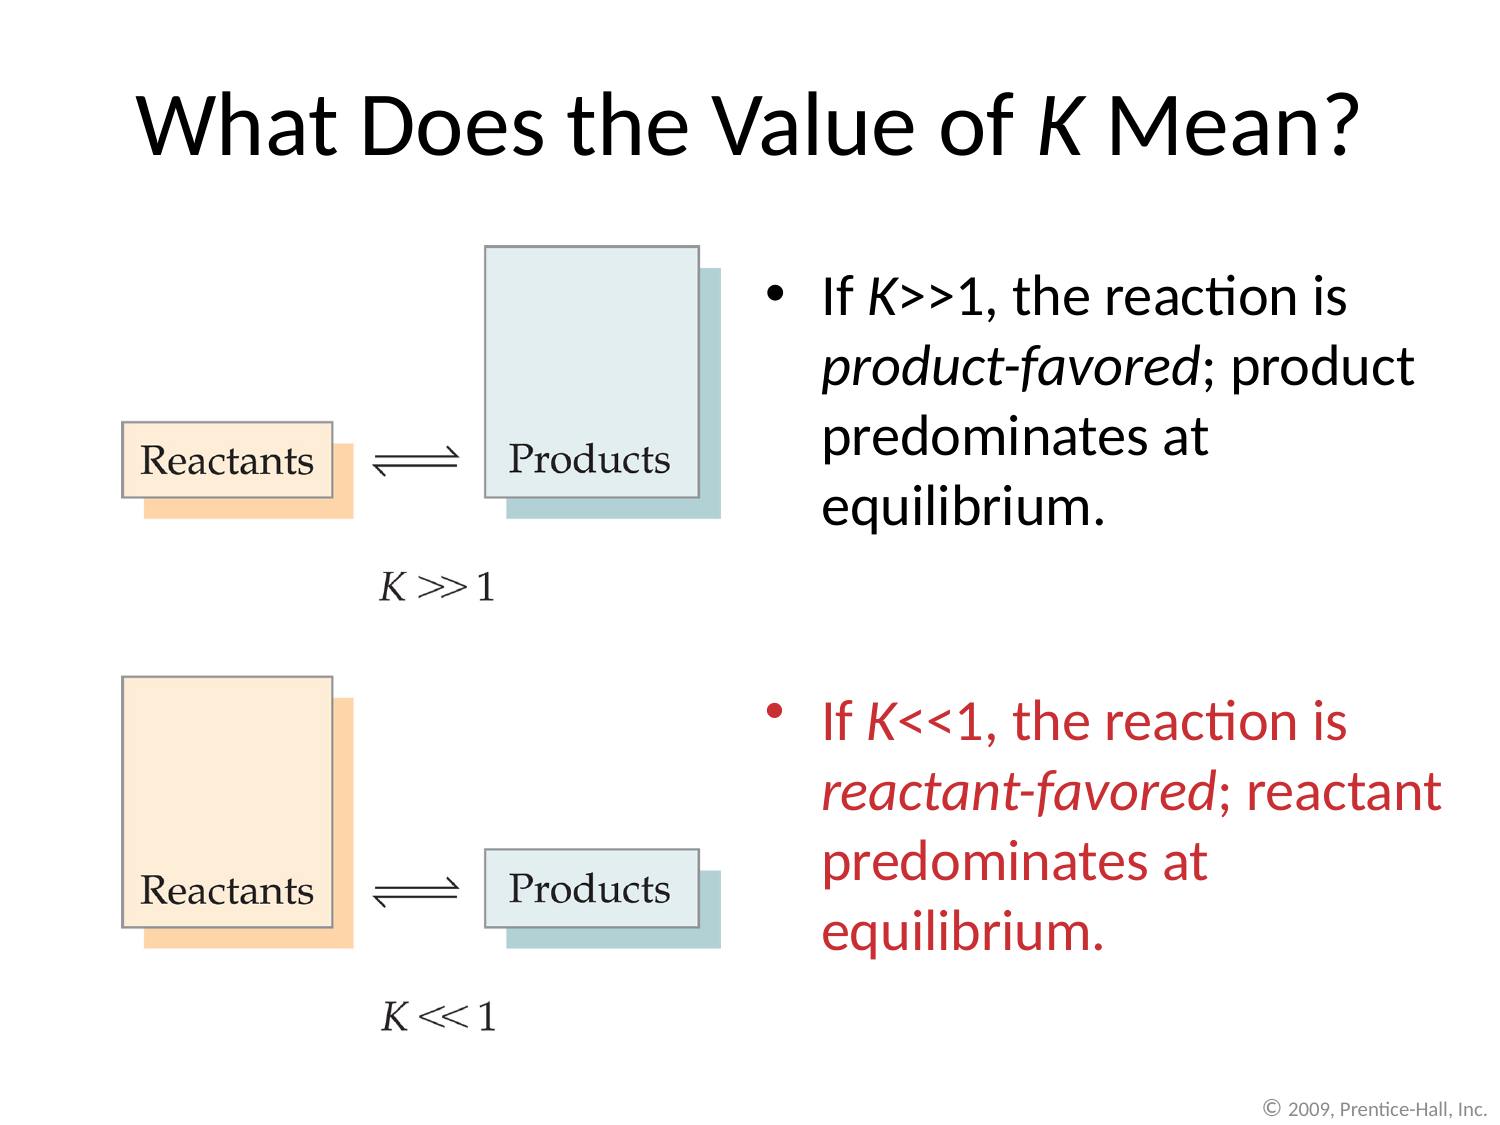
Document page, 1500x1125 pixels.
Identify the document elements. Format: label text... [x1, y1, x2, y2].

footer © 2009, Prentice-Hall, Inc. [1237, 1087, 1500, 1125]
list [113, 237, 728, 1038]
title What Does the Value of K Mean? [0, 24, 1500, 213]
text_box If K<<1, the reaction is reactant-favored; reactant predominates at equilibrium. [750, 674, 1463, 988]
list If K>>1, the reaction is product-favored; product predominates at equilibrium. [750, 249, 1450, 563]
